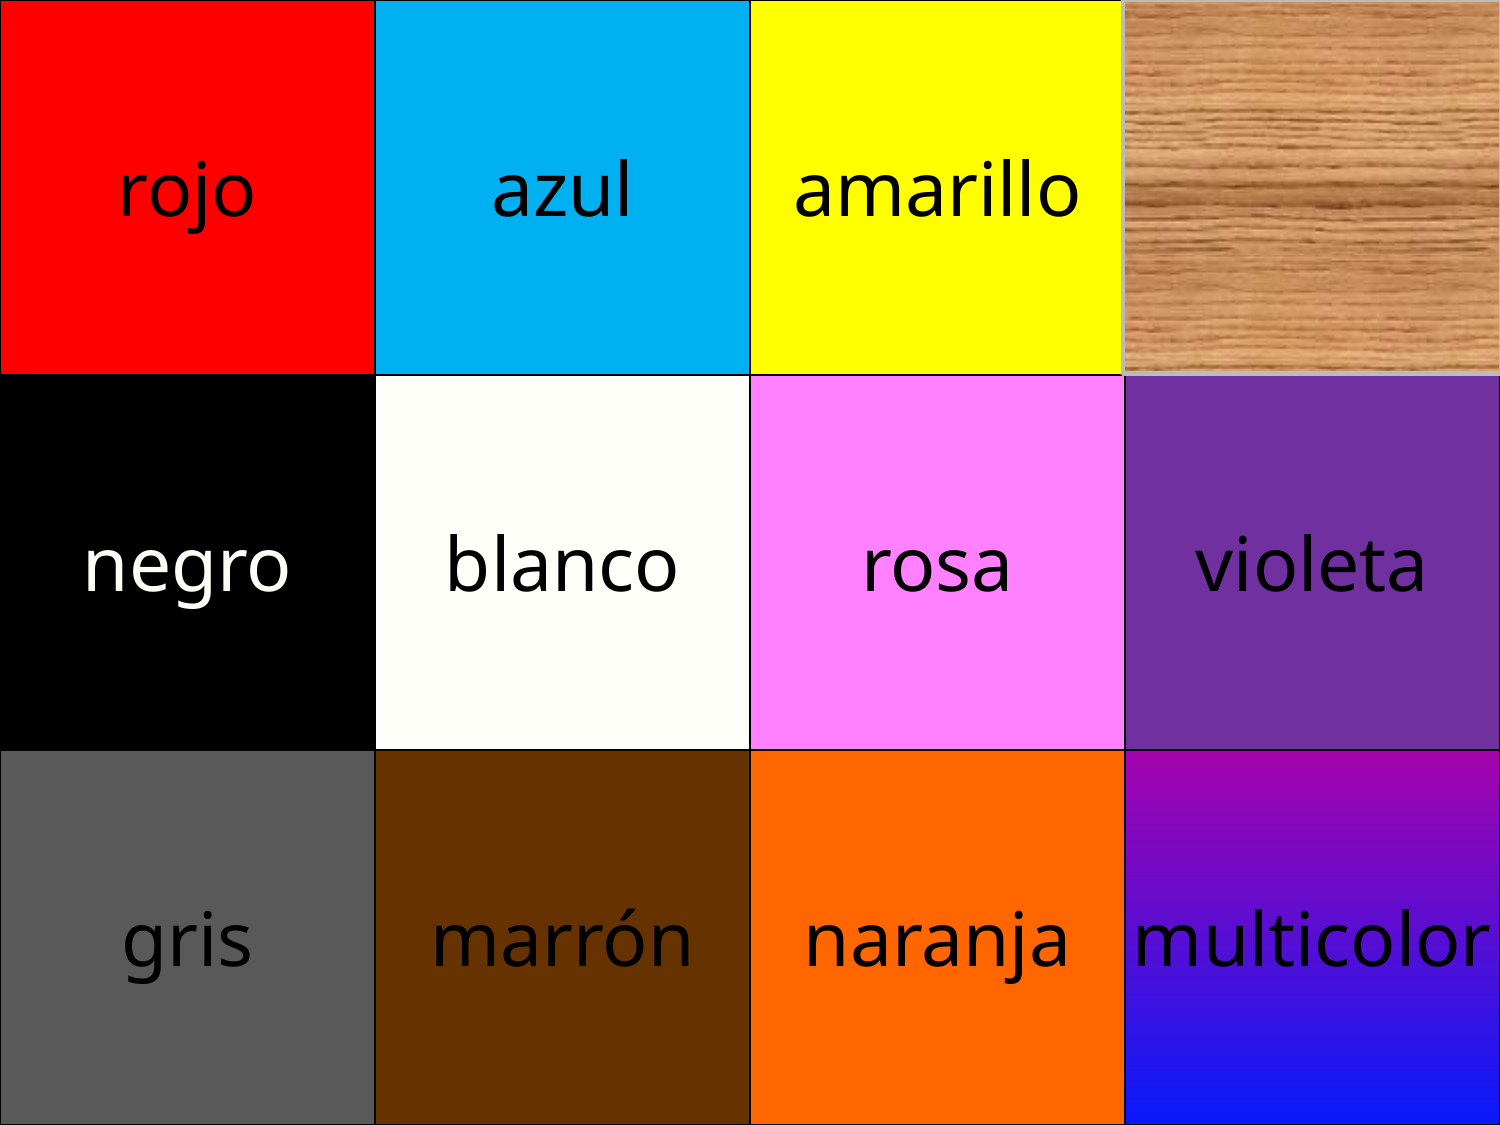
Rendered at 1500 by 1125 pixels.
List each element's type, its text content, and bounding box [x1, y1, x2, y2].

table_cell naranja [751, 751, 1124, 1124]
table_header amarillo [751, 1, 1121, 374]
table_cell violeta [1126, 376, 1499, 749]
text_box [1121, 0, 1500, 376]
table_cell negro [1, 376, 374, 749]
table_cell blanco [376, 376, 749, 749]
table_header azul [376, 1, 749, 374]
table_cell gris [1, 751, 374, 1124]
table_cell marrón [376, 751, 749, 1124]
table_header rojo [1, 1, 374, 374]
table_cell multicolor [1126, 751, 1499, 1124]
table_cell rosa [751, 376, 1124, 749]
